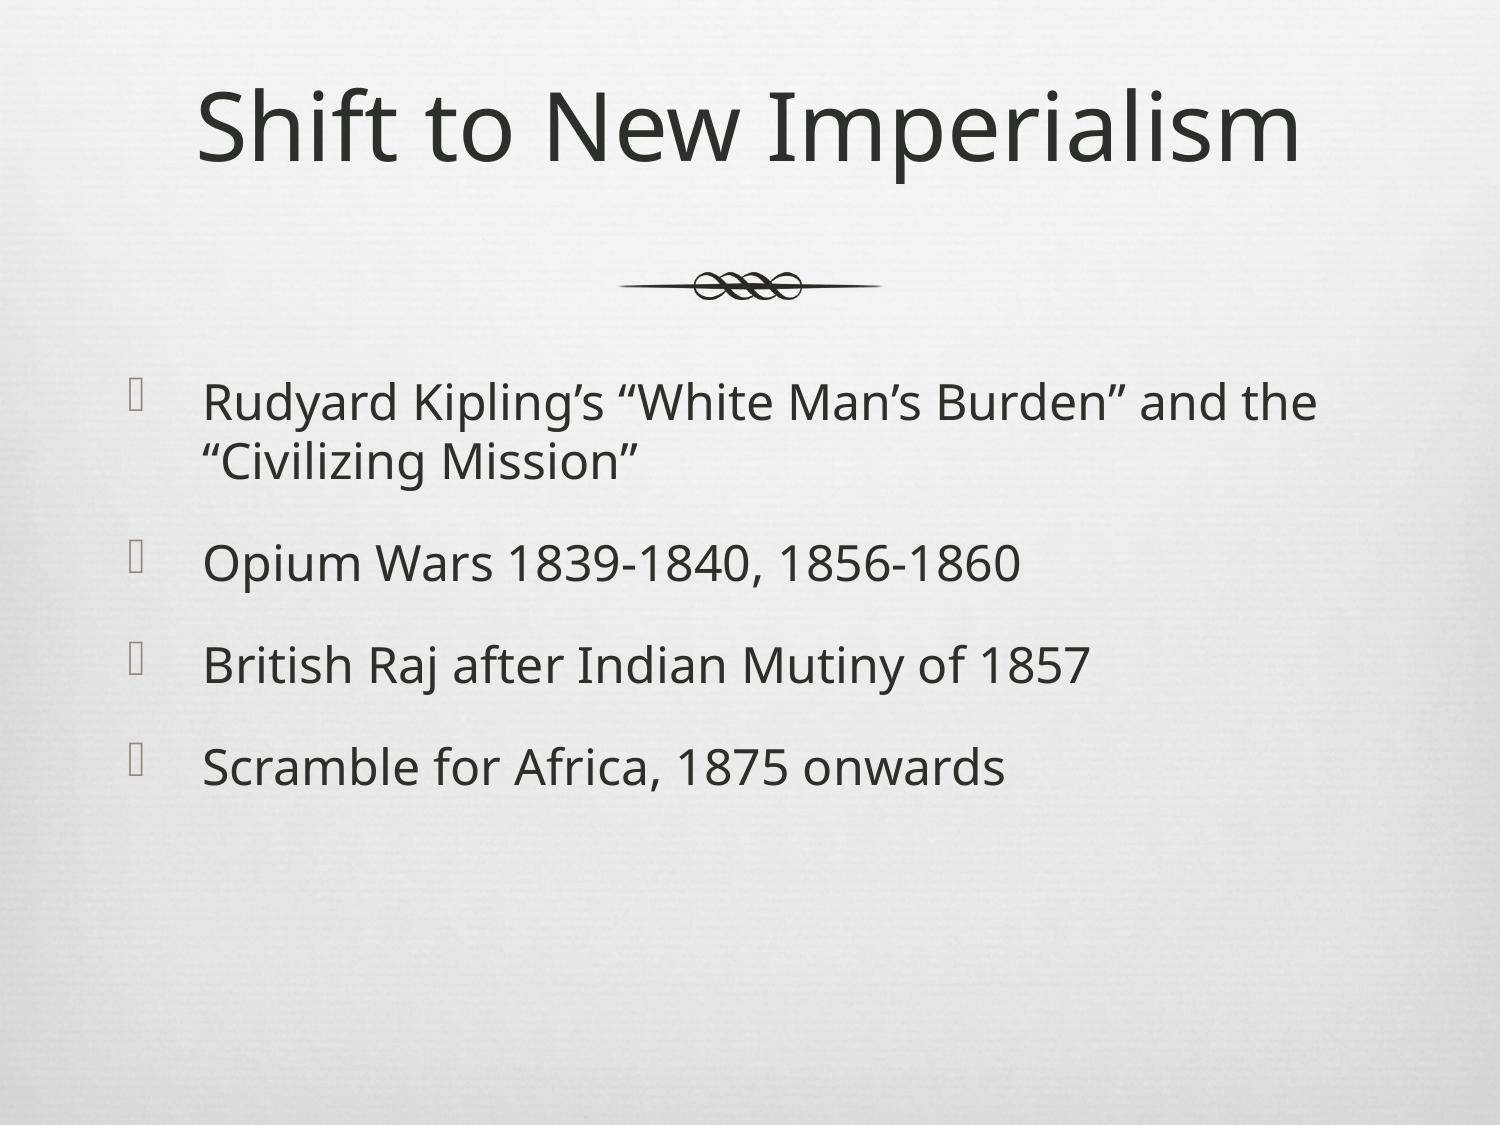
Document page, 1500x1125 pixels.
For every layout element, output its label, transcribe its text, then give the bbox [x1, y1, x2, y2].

title Shift to New Imperialism [112, 10, 1388, 236]
list Rudyard Kipling’s “White Man’s Burden” and the “Civilizing Mission” Opium Wars 1839-1840, 1856-1860 British Raj after Indian Mutiny of 1857 Scramble for Africa, 1875 onwards [112, 362, 1388, 963]
picture [615, 272, 885, 300]
